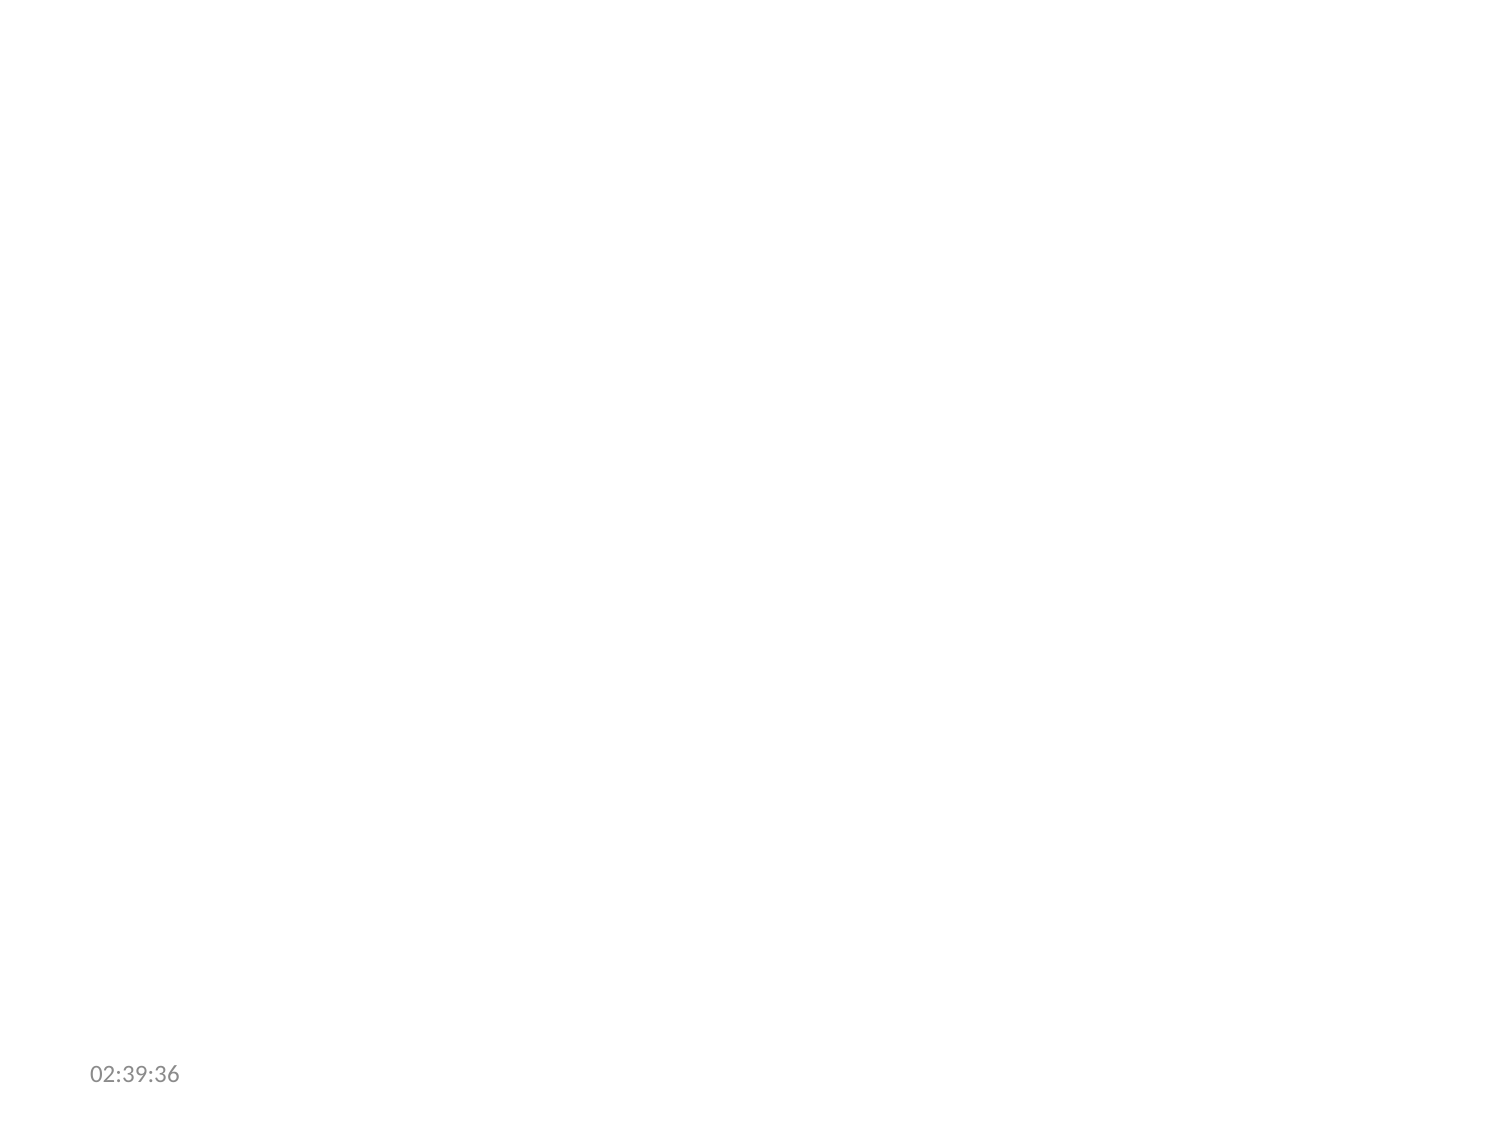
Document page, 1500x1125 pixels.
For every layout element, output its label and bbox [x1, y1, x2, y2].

slide_number [75, 1042, 425, 1103]
